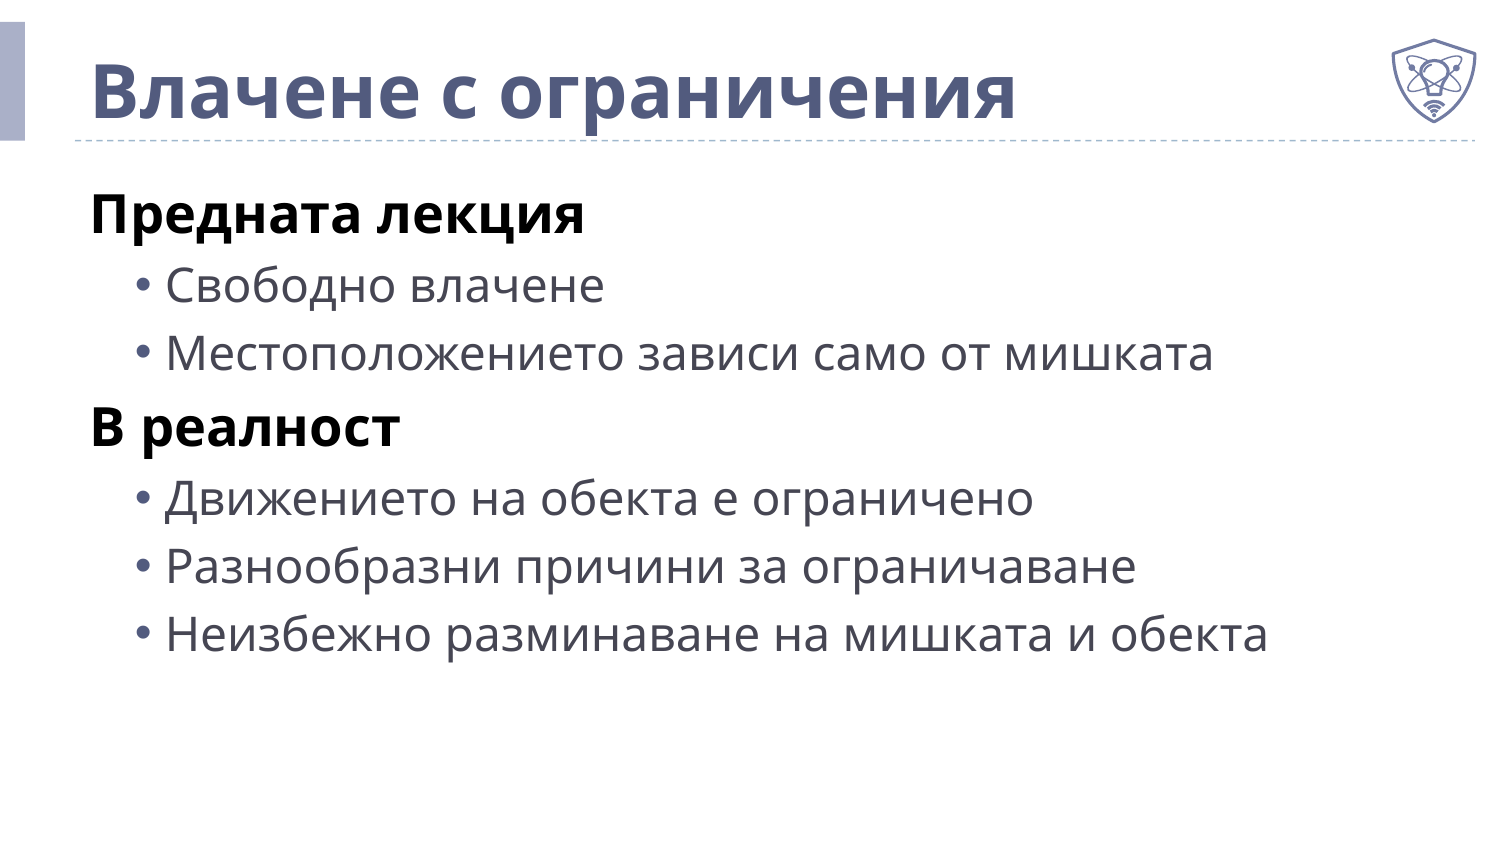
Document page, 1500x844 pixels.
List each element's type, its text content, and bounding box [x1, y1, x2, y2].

list Предната лекция Свободно влачене Местоположението зависи само от мишката В реалност Движението на обекта е ограничено Разнообразни причини за ограничаване Неизбежно разминаване на мишката и обекта [75, 171, 1475, 835]
title Влачене с ограничения [75, 18, 1475, 141]
